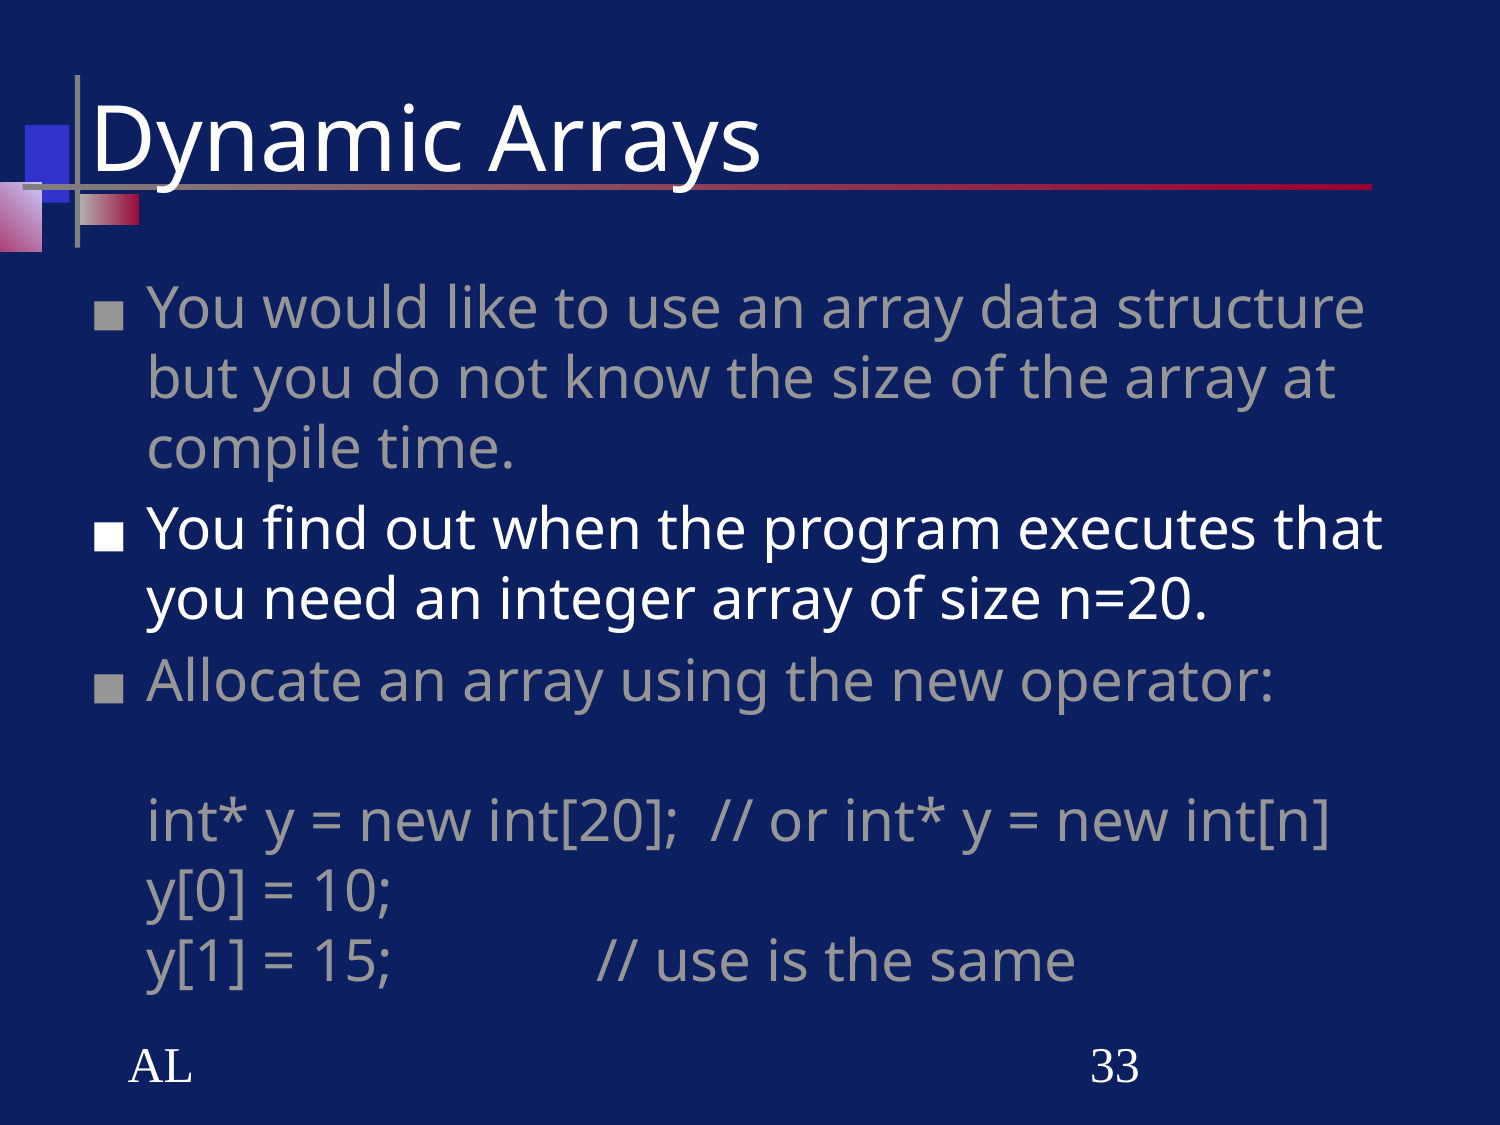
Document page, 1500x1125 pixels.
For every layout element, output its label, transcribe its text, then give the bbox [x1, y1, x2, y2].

title Dynamic Arrays [74, 59, 1425, 210]
slide_number ‹#› [1074, 1050, 1388, 1100]
slide_number AL [112, 1050, 425, 1100]
list You would like to use an array data structure but you do not know the size of the array at compile time. You find out when the program executes that you need an integer array of size n=20. Allocate an array using the new operator: int* y = new int[20]; // or int* y = new int[n] y[0] = 10; y[1] = 15; // use is the same [74, 262, 1425, 1050]
